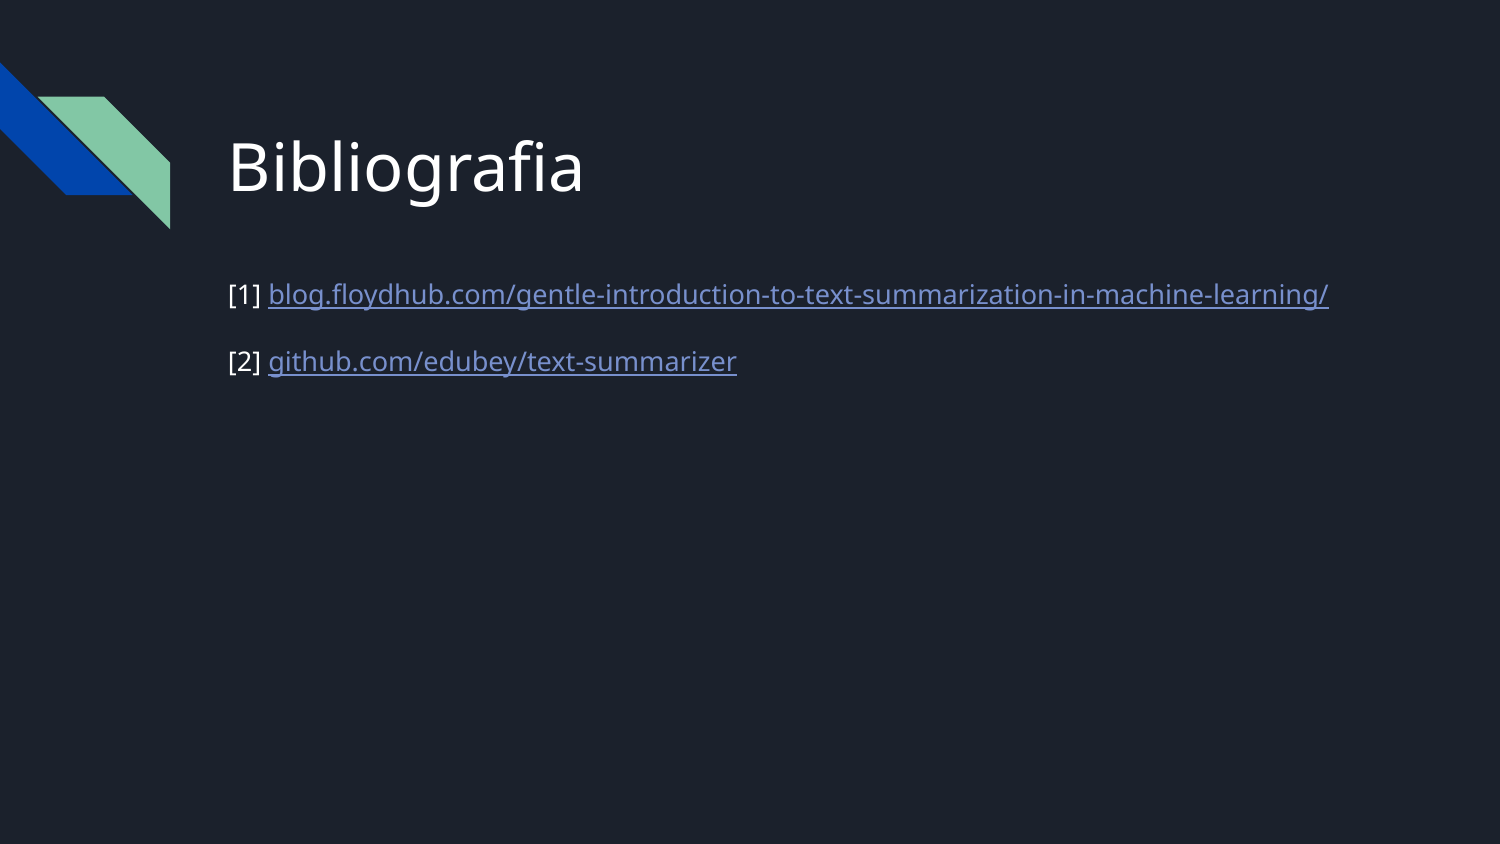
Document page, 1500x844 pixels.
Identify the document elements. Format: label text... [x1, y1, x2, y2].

title Bibliografia [212, 109, 1368, 215]
list [1] blog.floydhub.com/gentle-introduction-to-text-summarization-in-machine-learning/ [2] github.com/edubey/text-summarizer [212, 257, 1368, 735]
